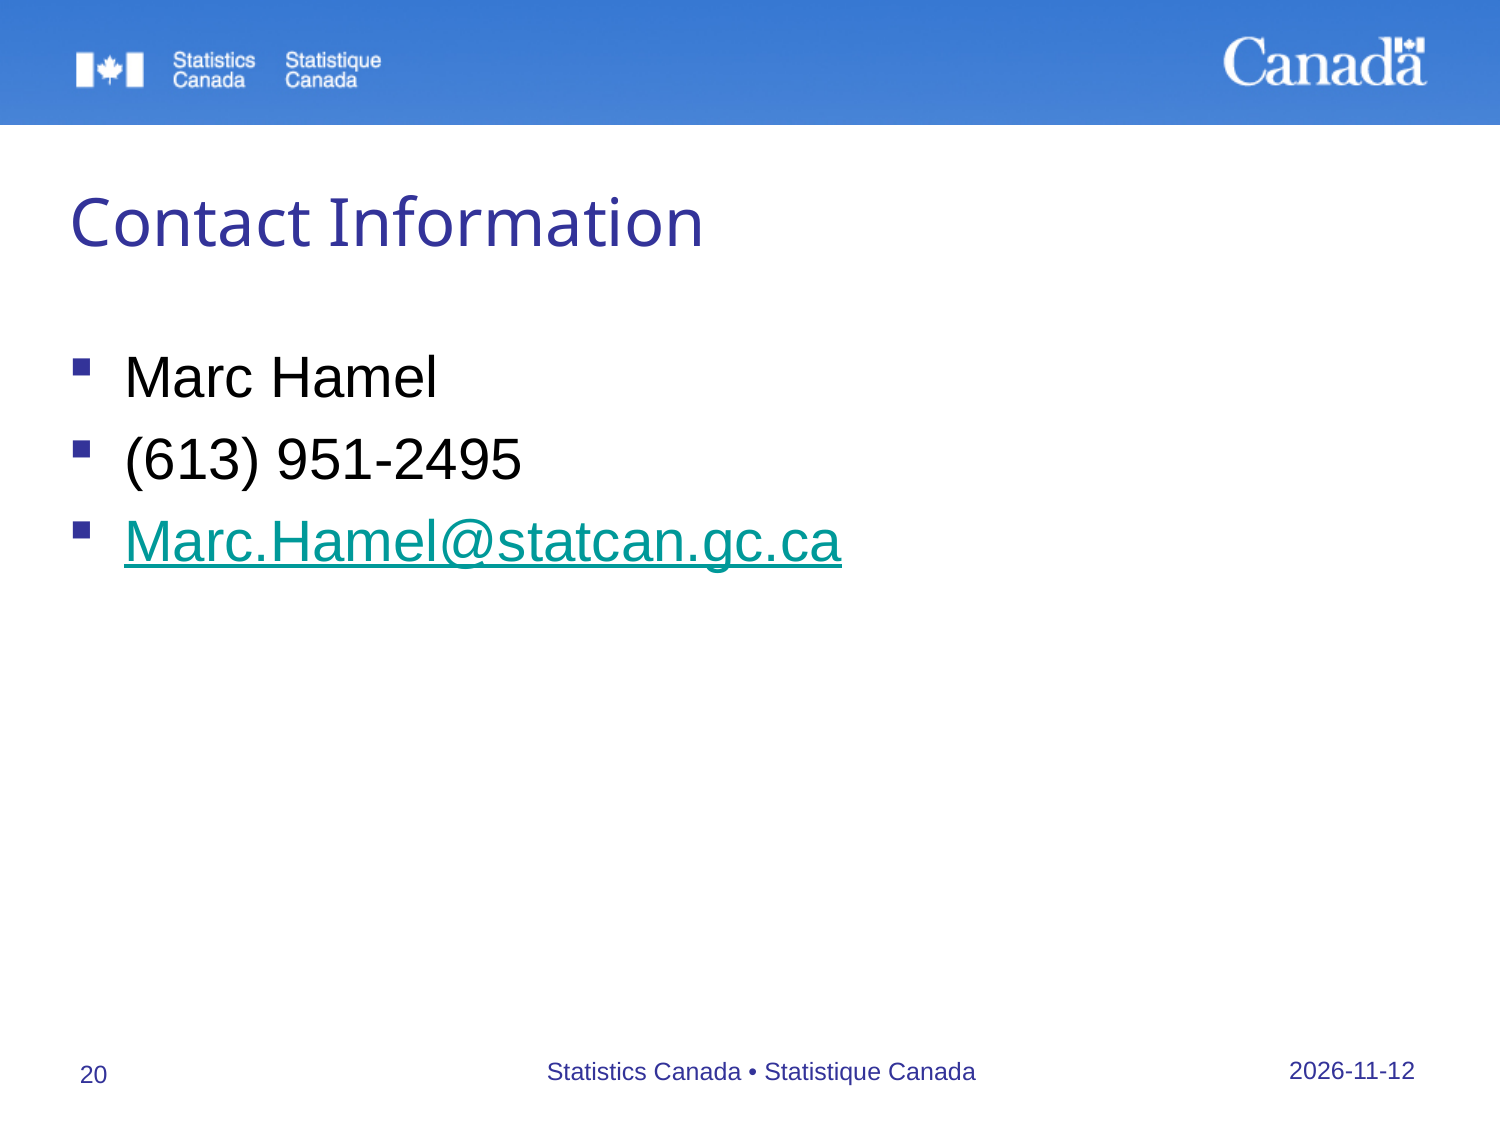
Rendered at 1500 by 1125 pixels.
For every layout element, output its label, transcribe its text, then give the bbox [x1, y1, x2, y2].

picture [0, 0, 1500, 125]
title Contact Information [54, 172, 1404, 290]
list Marc Hamel (613) 951-2495 Marc.Hamel@statcan.gc.ca [53, 332, 1402, 892]
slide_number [1222, 1046, 1431, 1125]
slide_number 20 [64, 1051, 315, 1125]
footer Statistics Canada • Statistique Canada [442, 1047, 1082, 1125]
